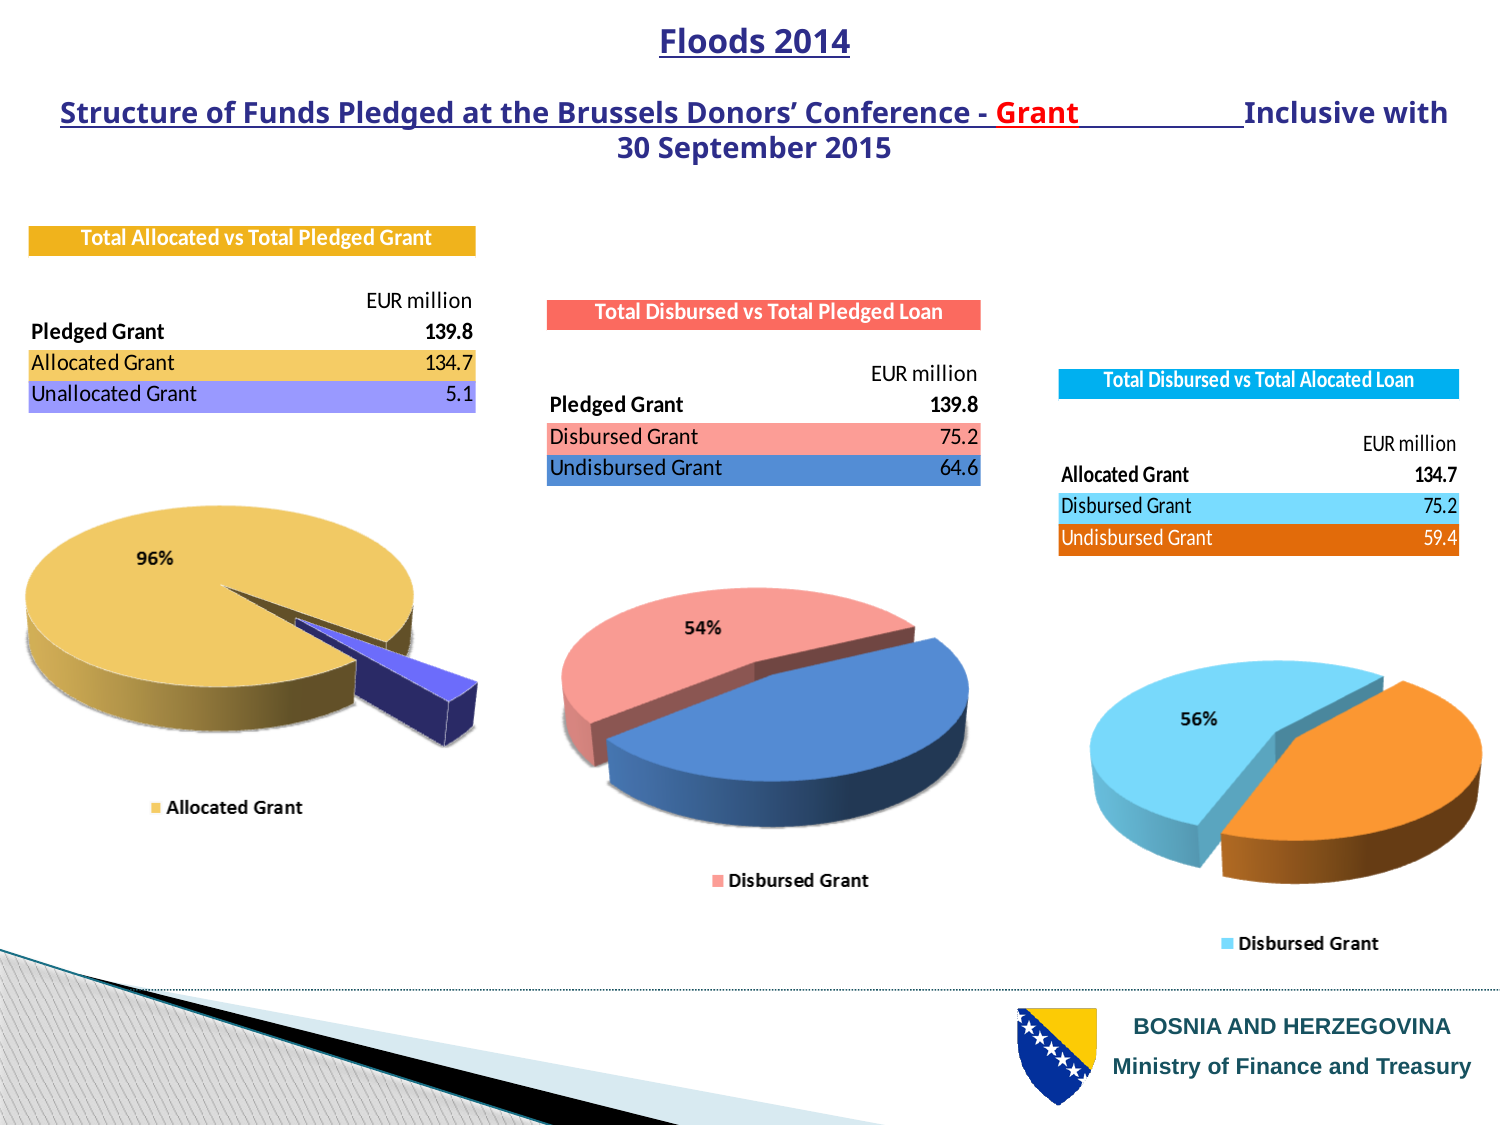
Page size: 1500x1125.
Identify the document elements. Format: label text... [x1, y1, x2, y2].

picture [540, 574, 977, 911]
picture [544, 298, 983, 488]
picture [26, 224, 478, 415]
text_box BOSNIA AND HERZEGOVINA Ministry of Finance and Treasury [1096, 1004, 1489, 1125]
picture [1057, 367, 1461, 558]
picture [1070, 637, 1499, 969]
picture [7, 486, 497, 828]
picture [1017, 1008, 1098, 1106]
text_box Floods 2014 Structure of Funds Pledged at the Brussels Donors’ Conference - Grant Inclusive with 30 September 2015 [43, 12, 1467, 172]
